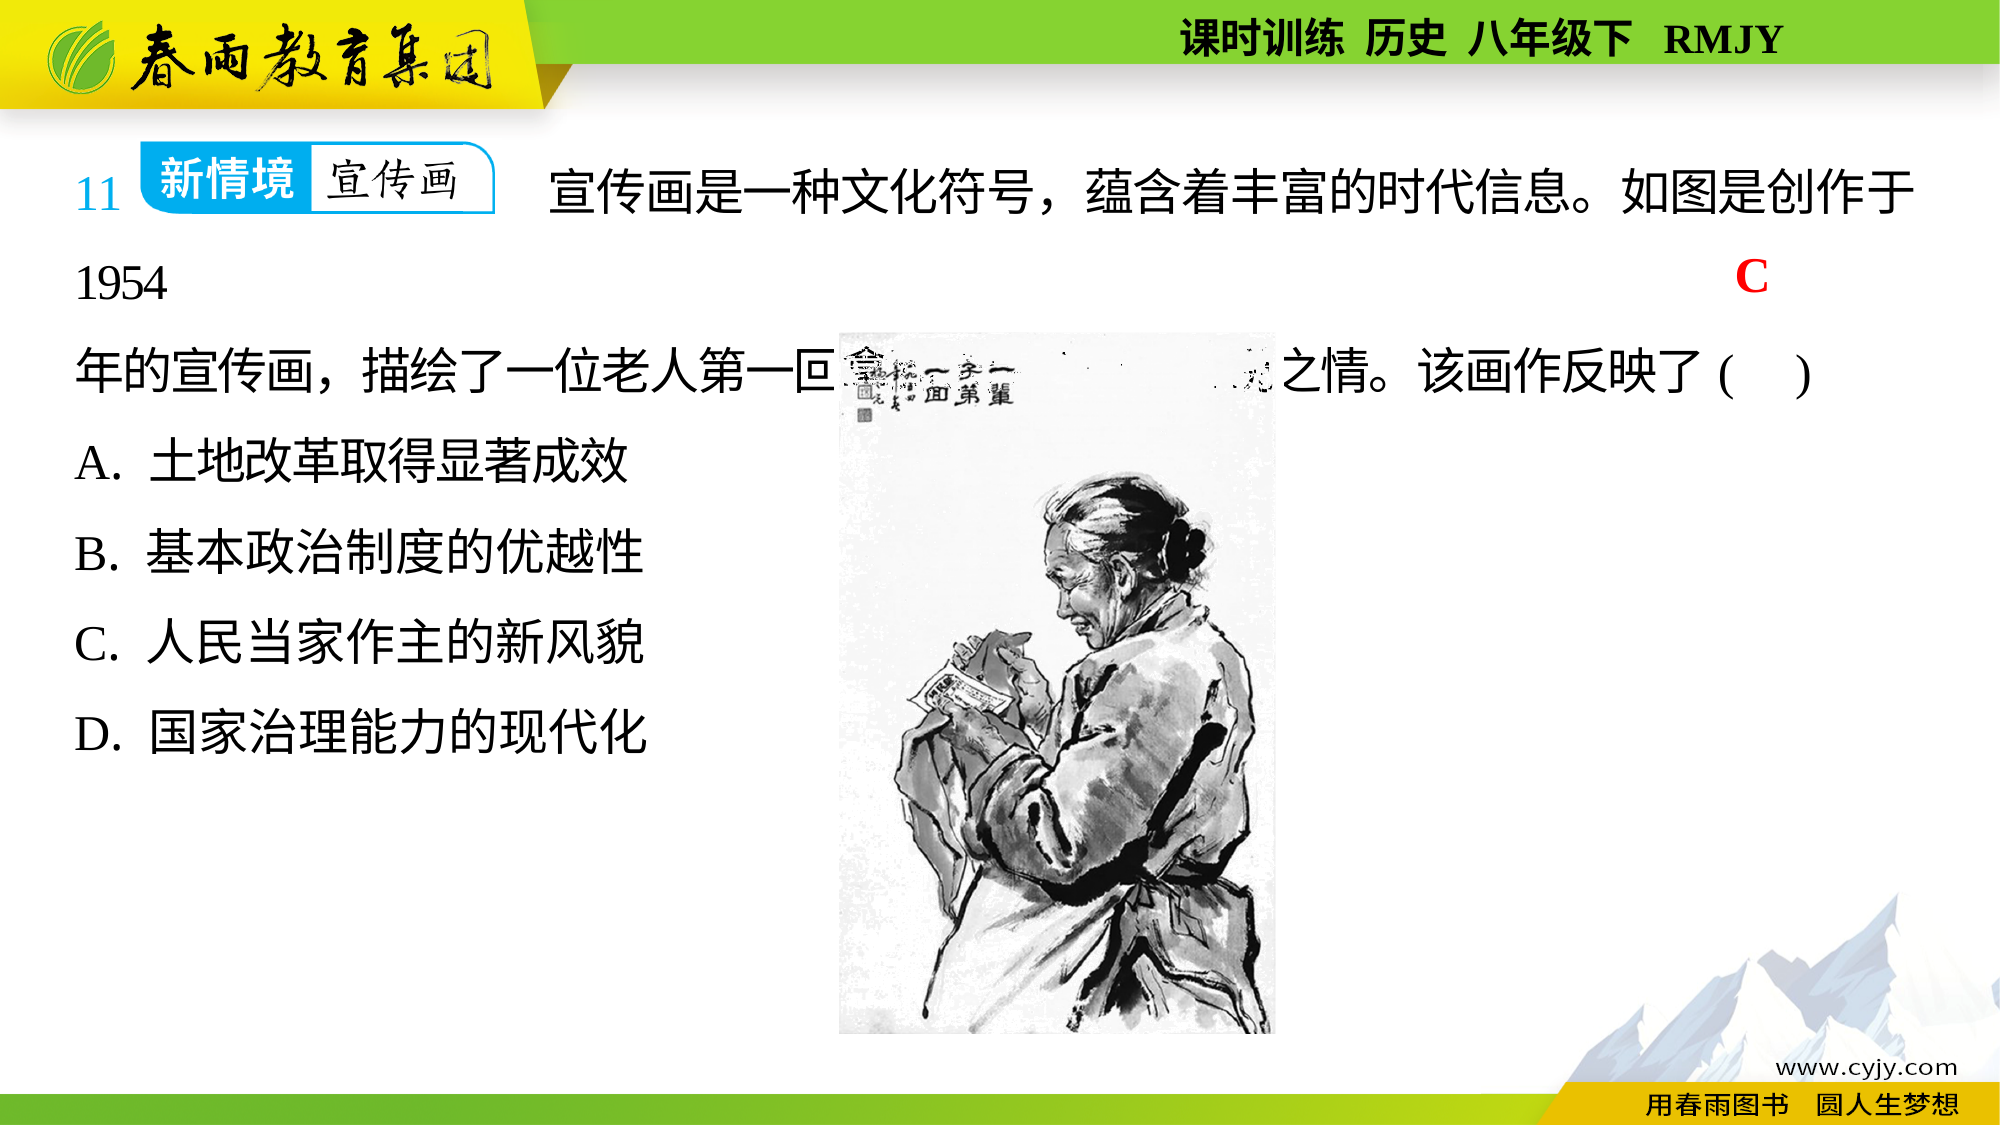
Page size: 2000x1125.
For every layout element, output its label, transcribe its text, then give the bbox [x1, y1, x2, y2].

text_box C [1719, 235, 1786, 311]
list 11 宣传画是一种文化符号，蕴含着丰富的时代信息。如图是创作于1954 年的宣传画，描绘了一位老人第一回拿到选民证时的喜悦之情。该画作反映了( ) A. 土地改革取得显著成效 B. 基本政治制度的优越性 C. 人民当家作主的新风貌 D. 国家治理能力的现代化 [59, 122, 1944, 683]
picture [0, 0, 2000, 1125]
